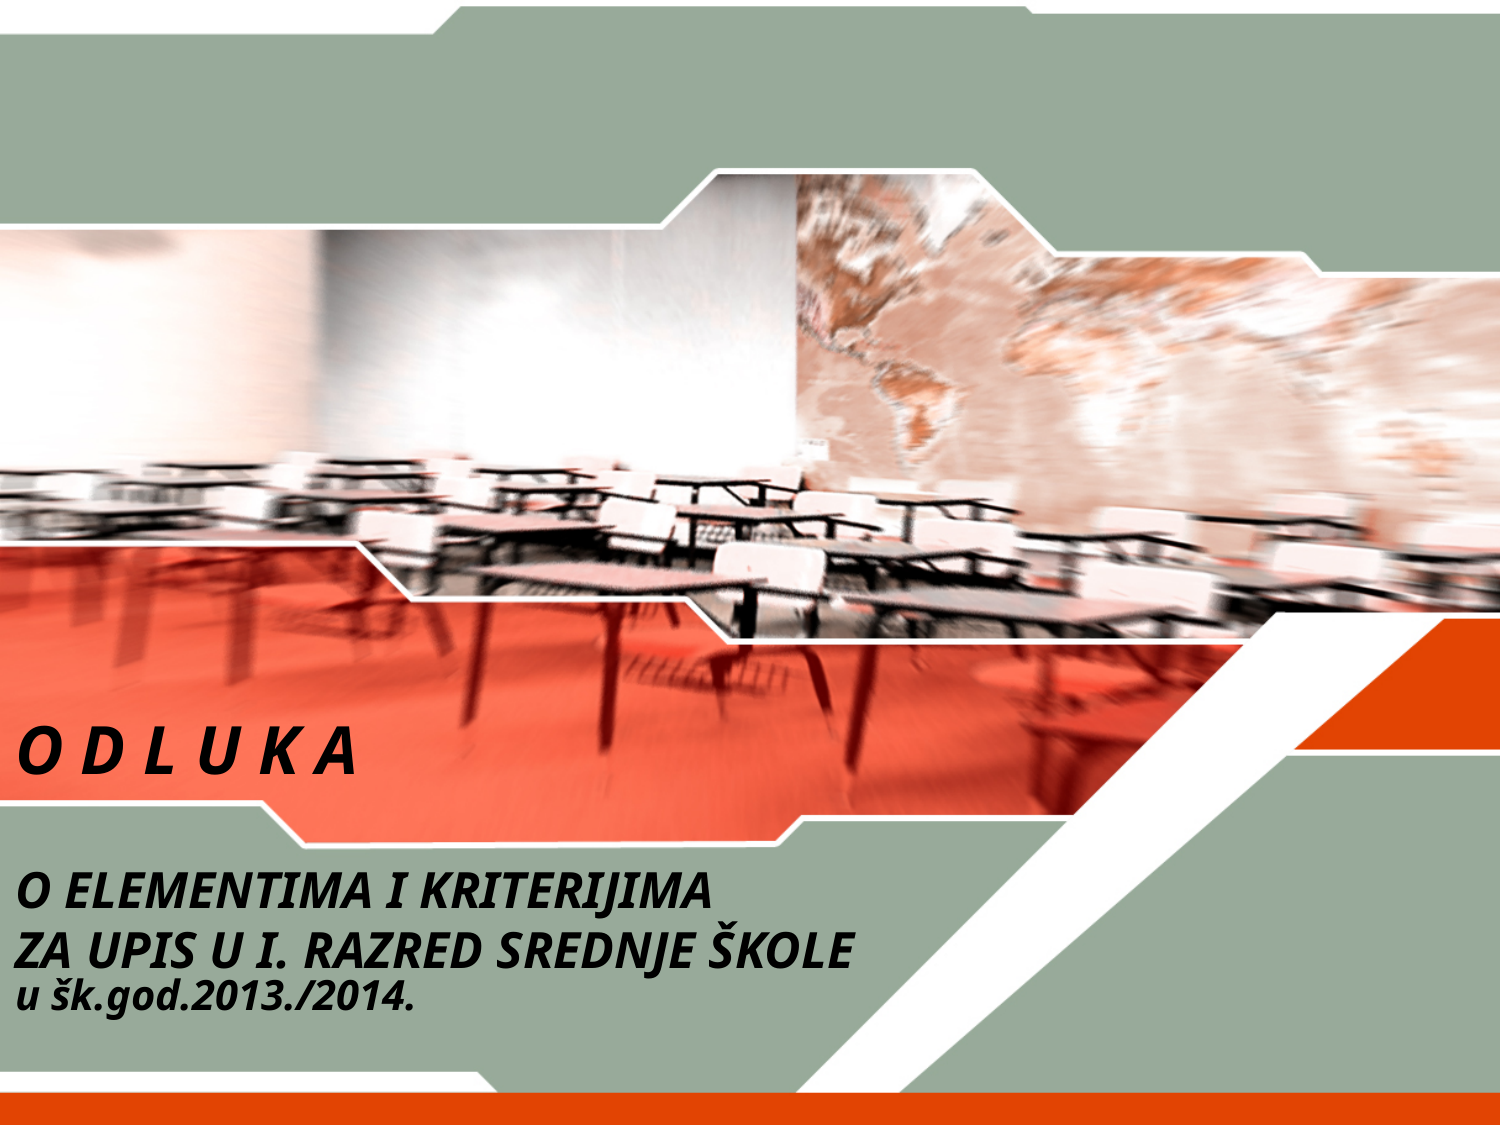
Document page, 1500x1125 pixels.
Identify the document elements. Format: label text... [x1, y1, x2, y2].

title O D L U K A O ELEMENTIMA I KRITERIJIMA ZA UPIS U I. RAZRED SREDNJE ŠKOLE [0, 691, 1276, 846]
picture [0, 0, 1500, 1125]
subtitle u šk.god.2013./2014. [0, 960, 1276, 1037]
